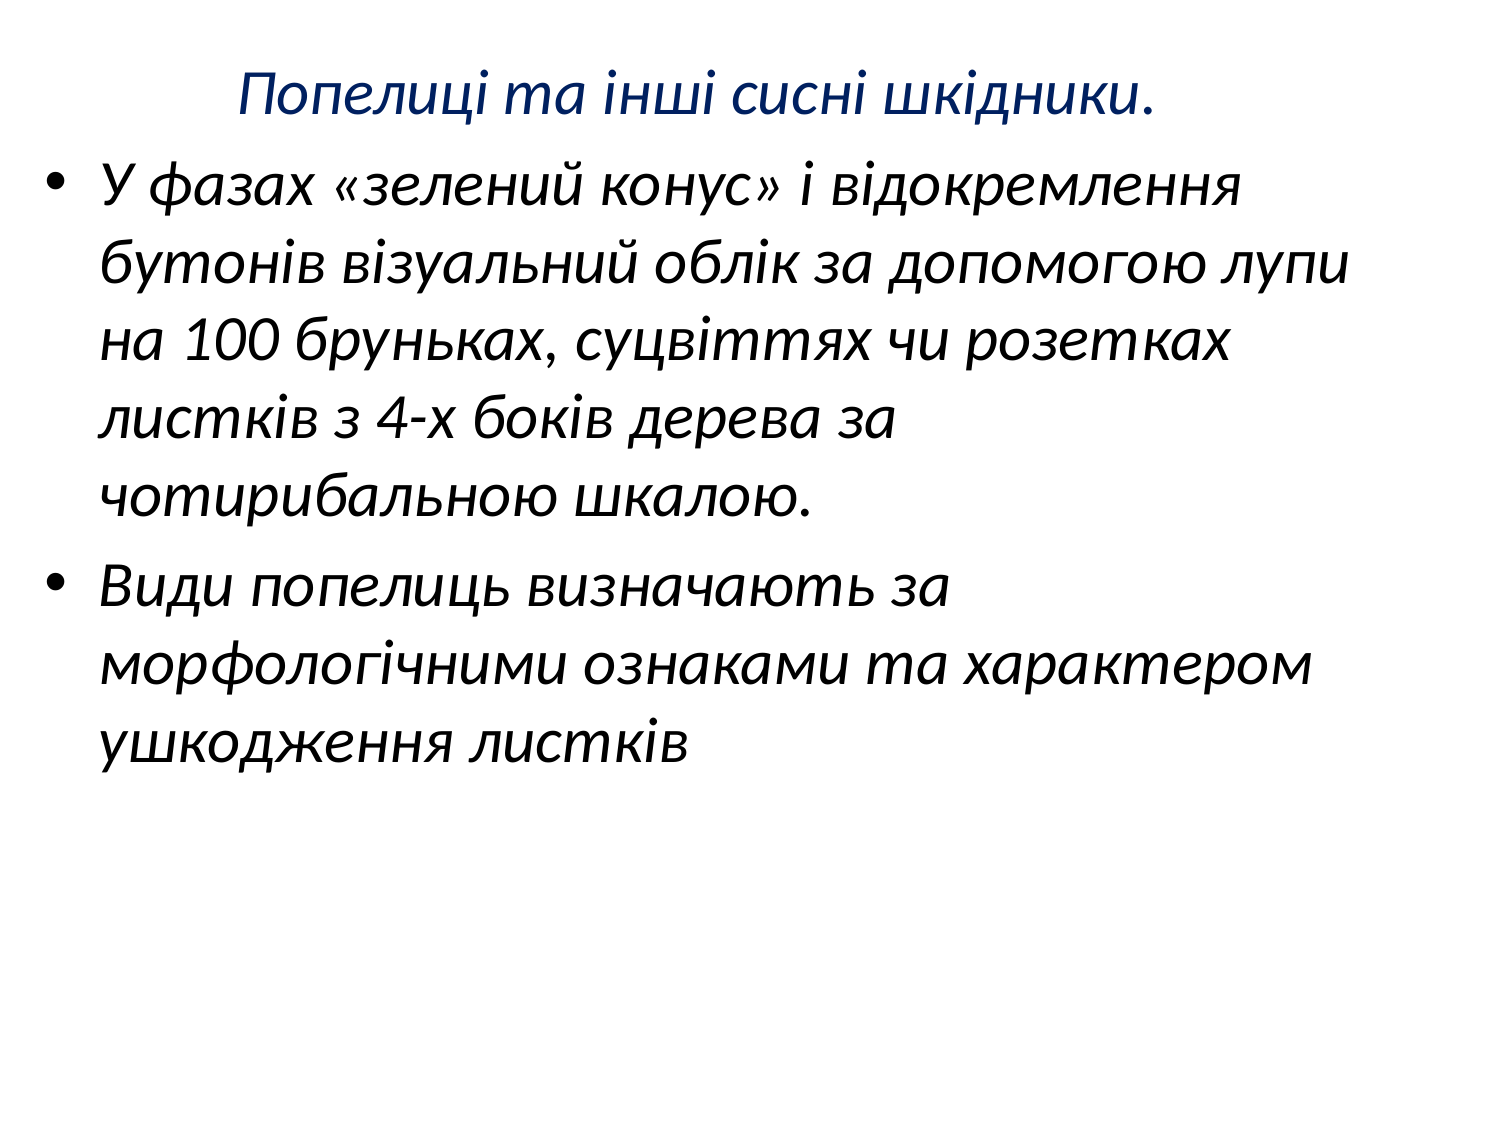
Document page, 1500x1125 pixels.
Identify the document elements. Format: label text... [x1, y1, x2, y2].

list Попелиці та інші сисні шкідники. У фазах «зелений конус» і відокремлення бутонів візуальний облік за допомогою лупи на 100 бруньках, суцвіттях чи розетках листків з 4-х боків дерева за чотирибальною шкалою. Види попелиць визначають за морфологічними ознаками та характером ушкодження листків [29, 42, 1380, 786]
